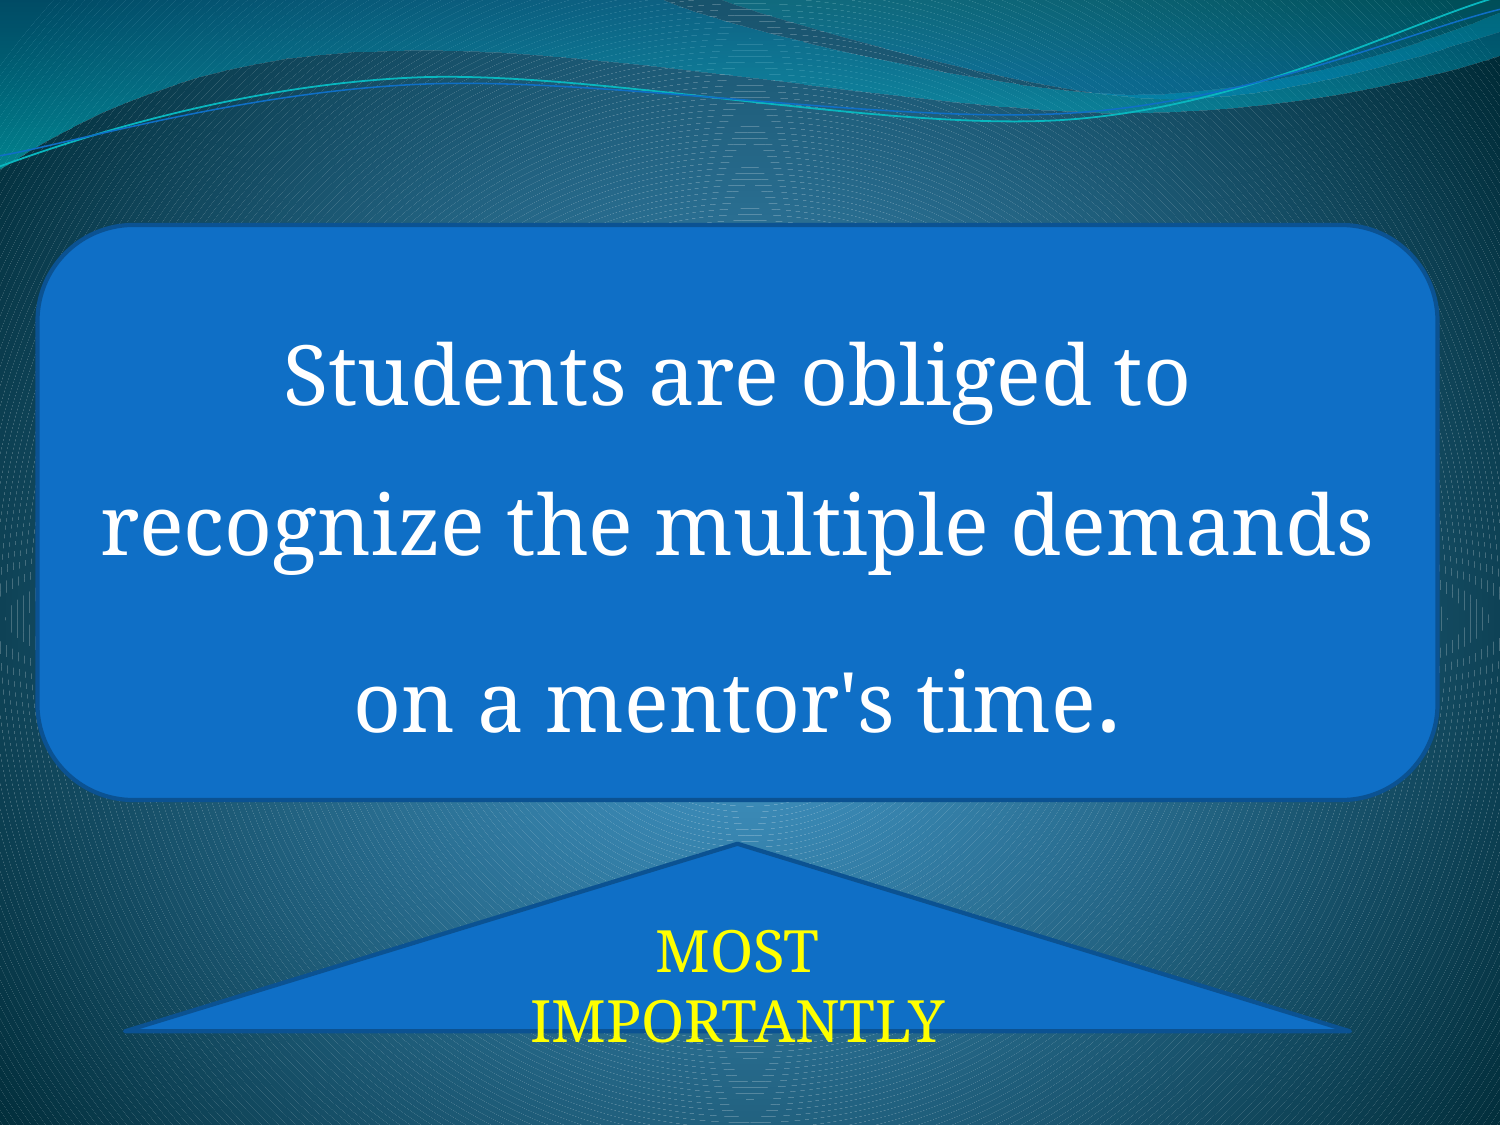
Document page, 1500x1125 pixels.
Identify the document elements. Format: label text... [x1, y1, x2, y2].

subtitle [0, 350, 1500, 1125]
text_box MOST IMPORTANTLY [122, 841, 1353, 1034]
text_box Students are obliged to recognize the multiple demands on a mentor's time. [35, 222, 1440, 803]
title What a MENTEE should consider? [6, 0, 1469, 288]
